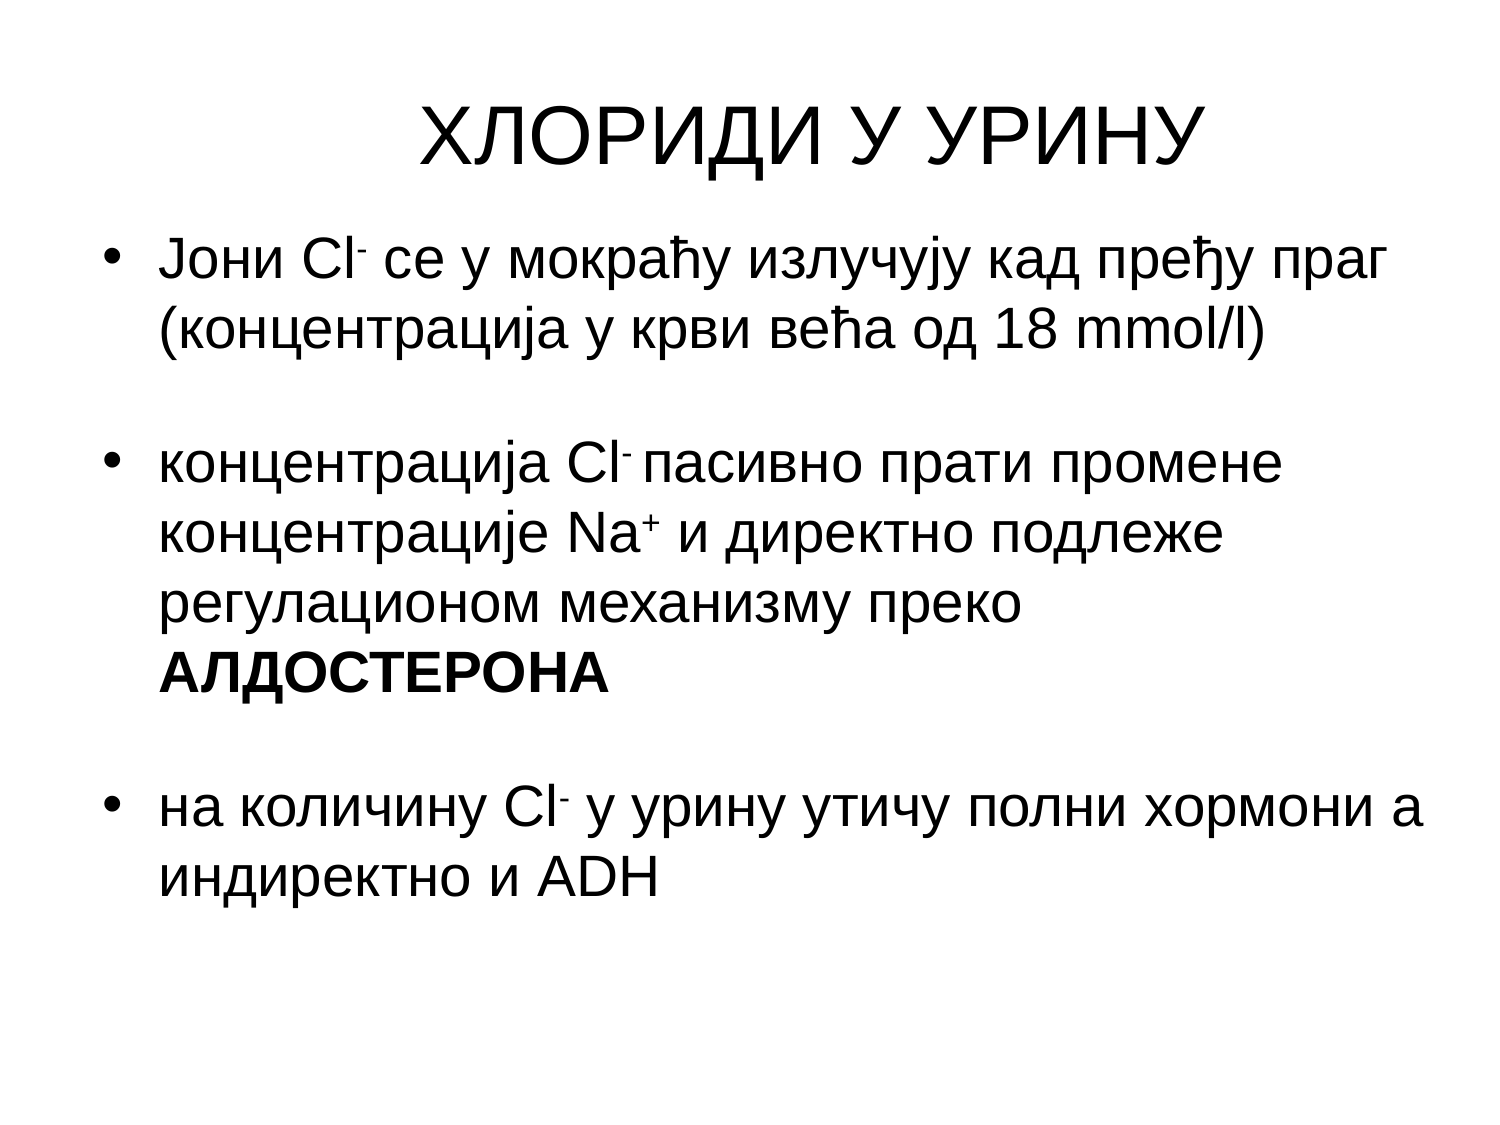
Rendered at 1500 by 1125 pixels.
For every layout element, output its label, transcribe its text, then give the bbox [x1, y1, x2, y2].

list Јони Cl- се у мокраћу излучују кад пређу праг (концентрација у крви већа од 18 mmol/l) концентрација Cl- пасивно прати промене концентрације Na+ и директно подлеже регулационом механизму преко АЛДОСТЕРОНА на количину Cl- у урину утичу полни хормони а индиректно и ADH [87, 212, 1450, 1013]
title ХЛОРИДИ У УРИНУ [174, 37, 1450, 212]
